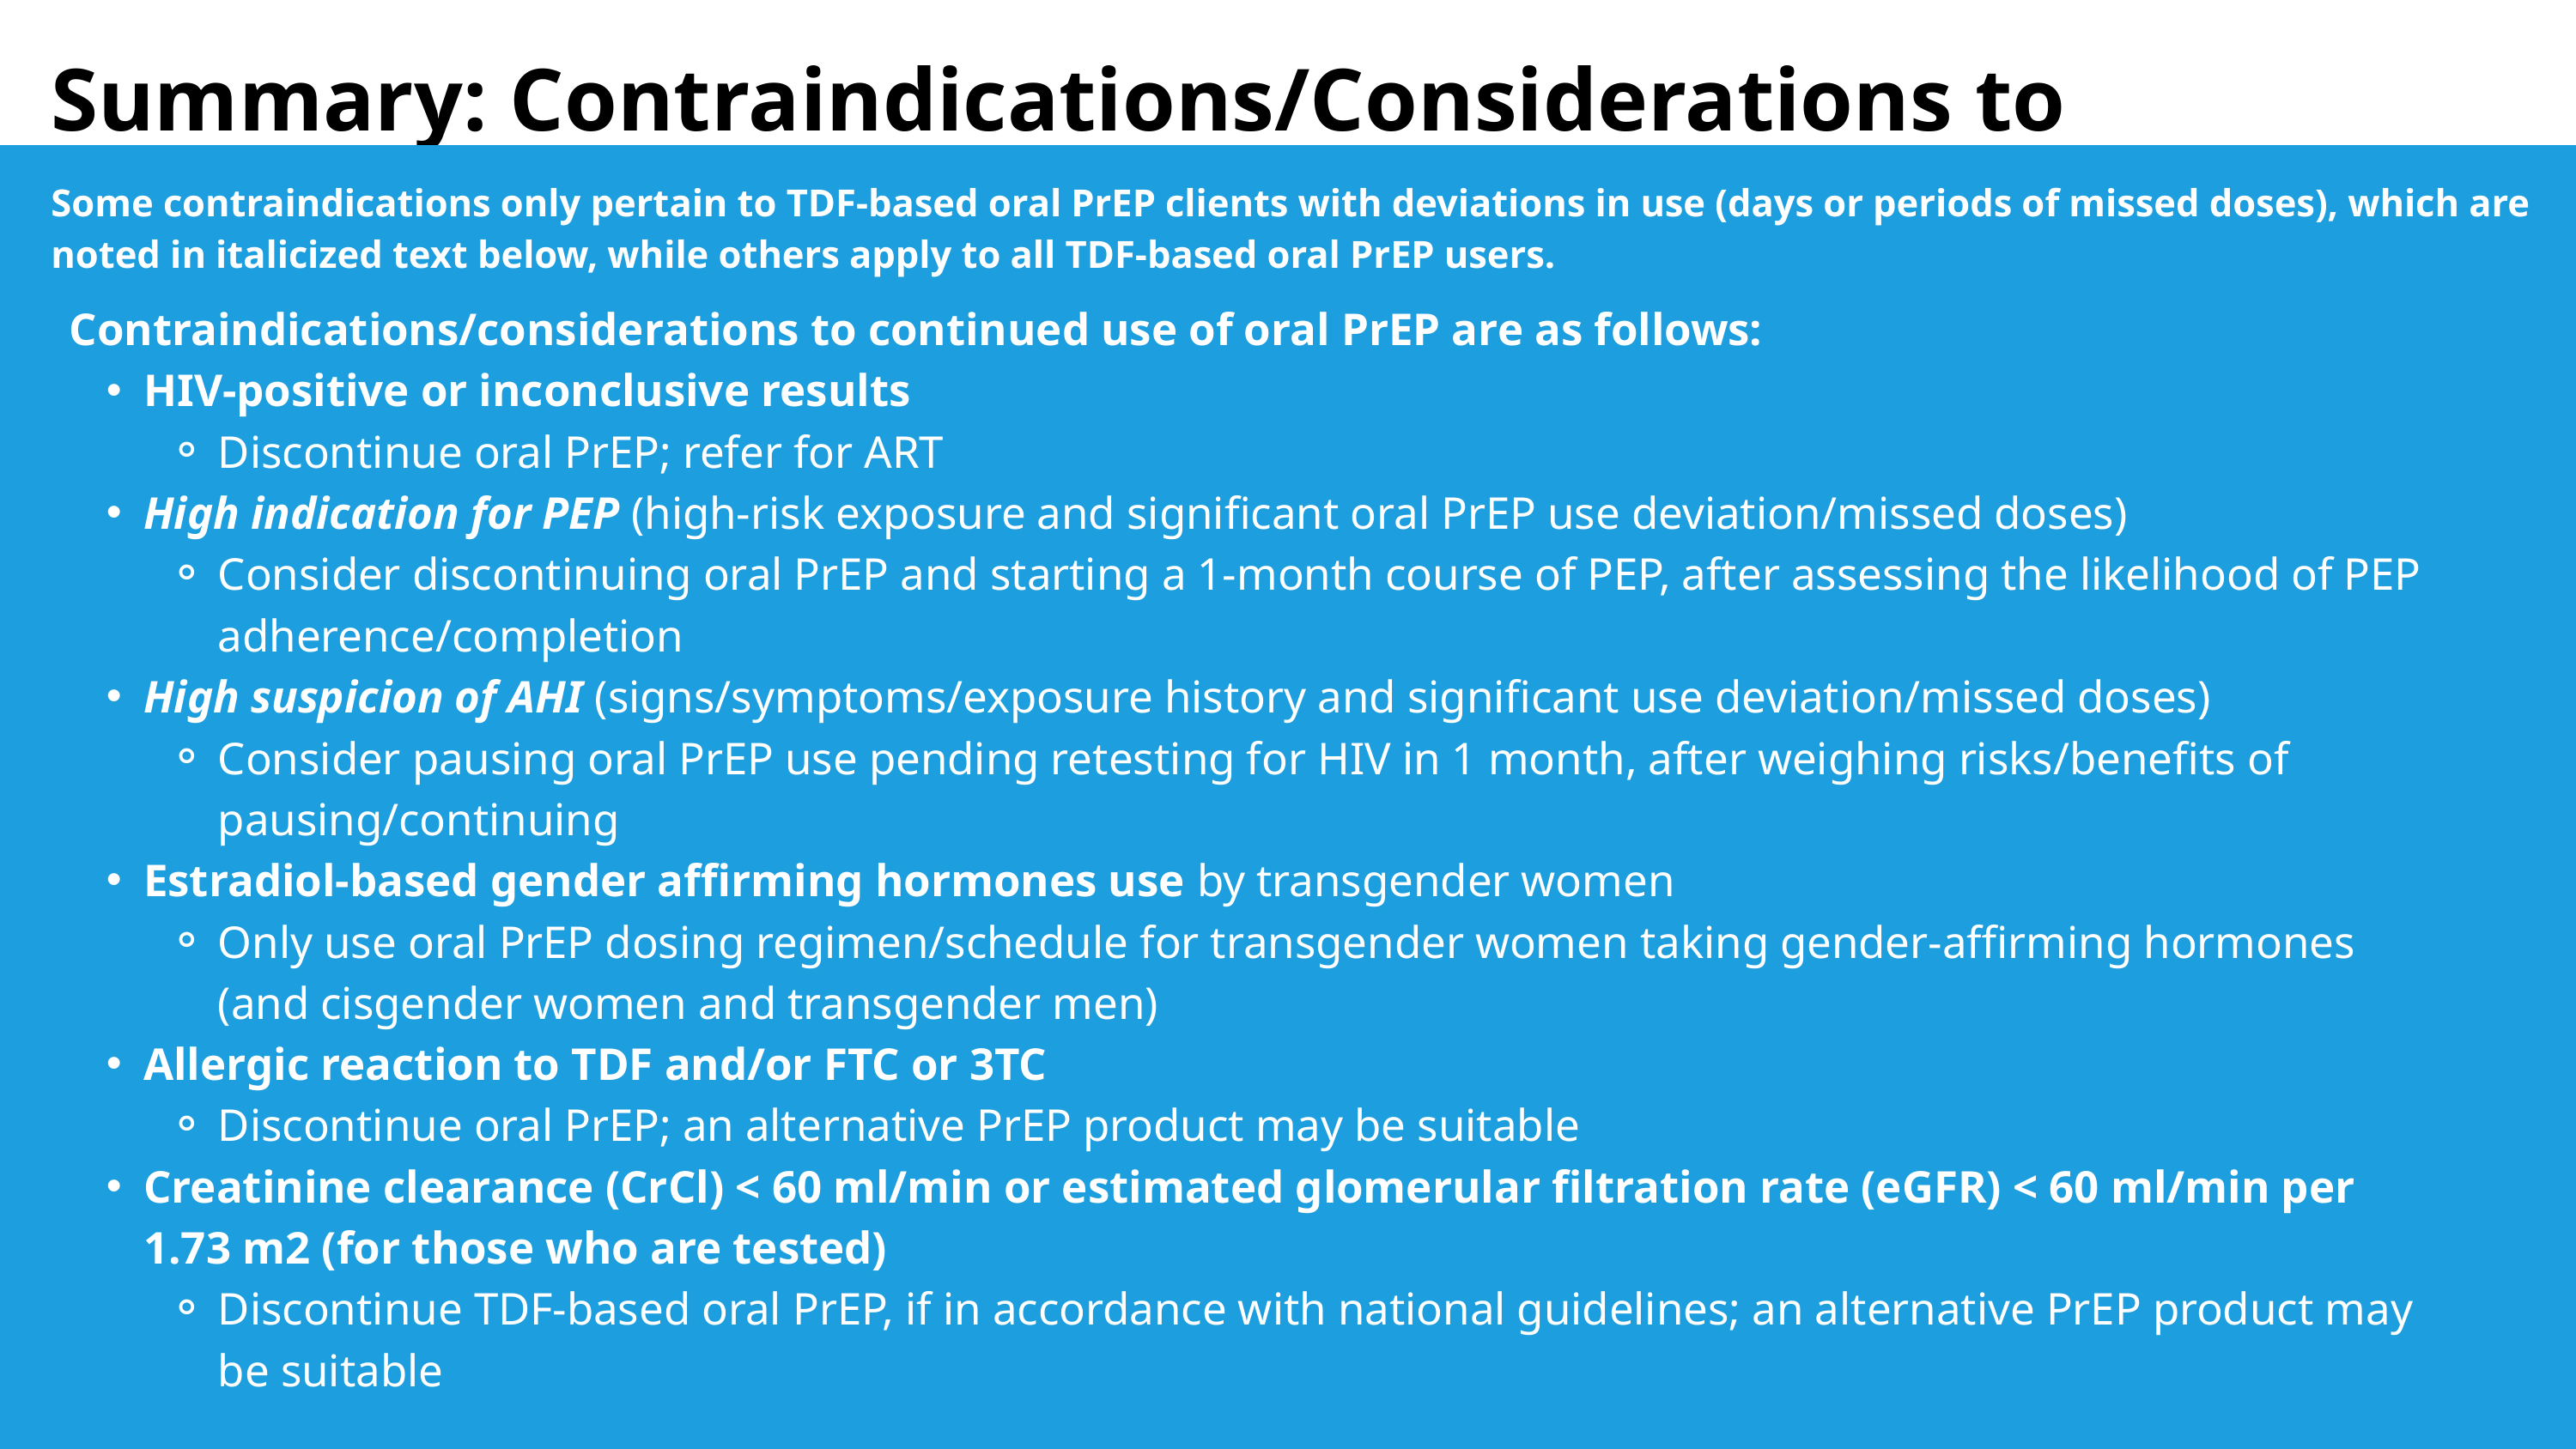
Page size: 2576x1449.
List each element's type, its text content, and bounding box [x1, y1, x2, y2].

text_box Summary: Contraindications/Considerations to Oral PrEP use [51, 27, 2234, 142]
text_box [0, 144, 2576, 1449]
